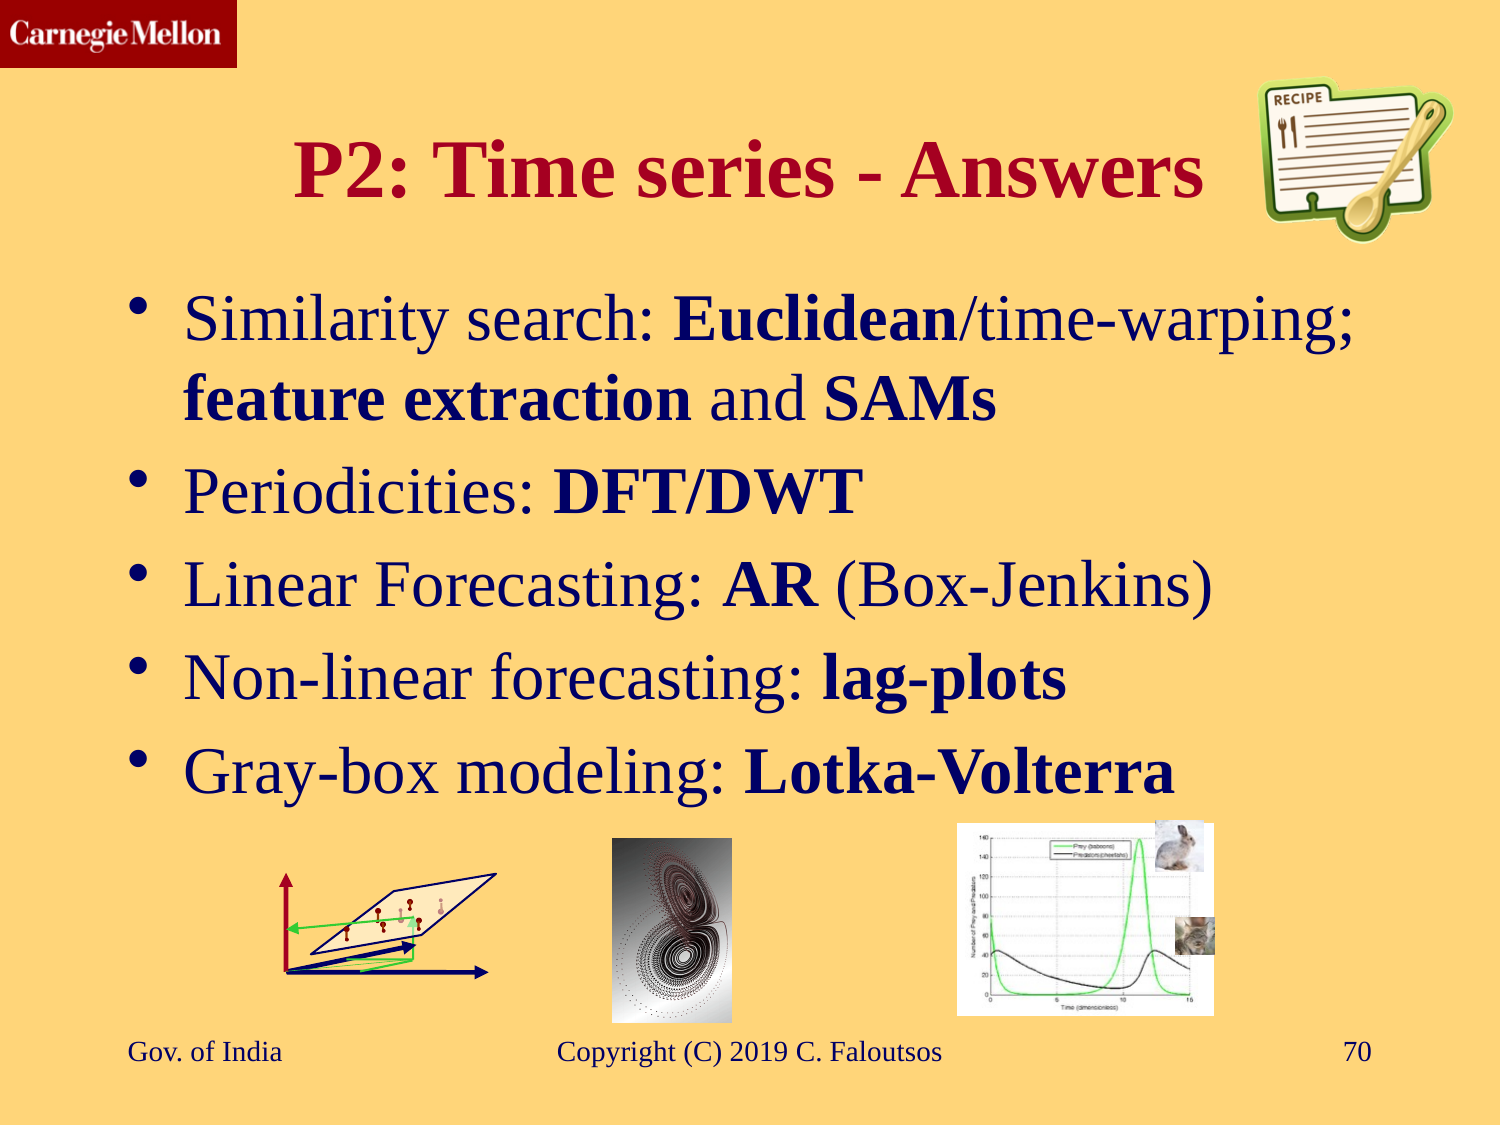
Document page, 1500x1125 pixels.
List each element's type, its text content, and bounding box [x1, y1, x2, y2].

title P2: Time series - Answers [112, 70, 1388, 258]
picture [1257, 75, 1454, 244]
slide_number Gov. of India [112, 1024, 426, 1101]
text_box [957, 819, 1215, 1016]
slide_number 70 [1074, 1024, 1388, 1101]
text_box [285, 838, 733, 1024]
picture [0, 0, 237, 68]
list Similarity search: Euclidean/time-warping; feature extraction and SAMs Periodicities: DFT/DWT Linear Forecasting: AR (Box-Jenkins) Non-linear forecasting: lag-plots Gray-box modeling: Lotka-Volterra [112, 265, 1388, 942]
footer Copyright (C) 2019 C. Faloutsos [512, 1024, 988, 1101]
